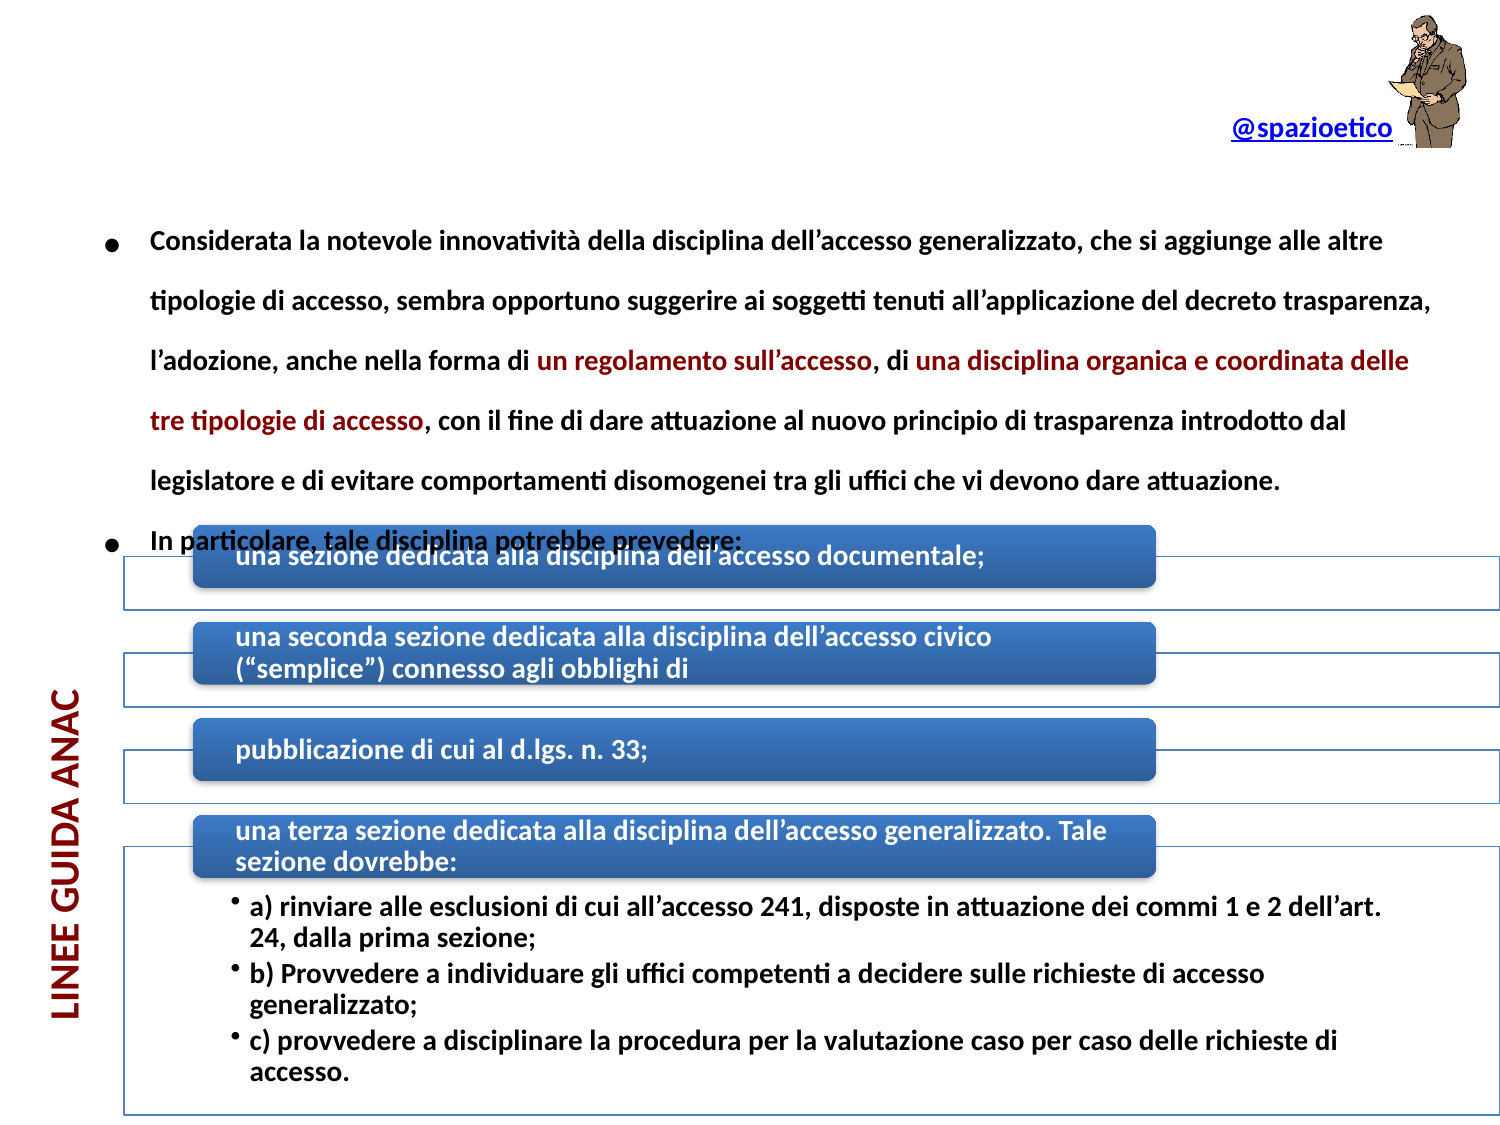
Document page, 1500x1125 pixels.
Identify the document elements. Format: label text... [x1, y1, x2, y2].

text_box Considerata la notevole innovatività della disciplina dell’accesso generalizzato, che si aggiunge alle altre tipologie di accesso, sembra opportuno suggerire ai soggetti tenuti all’applicazione del decreto trasparenza, l’adozione, anche nella forma di un regolamento sull’accesso, di una disciplina organica e coordinata delle tre tipologie di accesso, con il fine di dare attuazione al nuovo principio di trasparenza introdotto dal legislatore e di evitare comportamenti disomogenei tra gli uffici che vi devono dare attuazione. In particolare, tale disciplina potrebbe prevedere: [88, 208, 1459, 583]
text_box LINEE GUIDA ANAC [29, 645, 111, 1065]
picture [1372, 7, 1488, 148]
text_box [123, 514, 1500, 1125]
